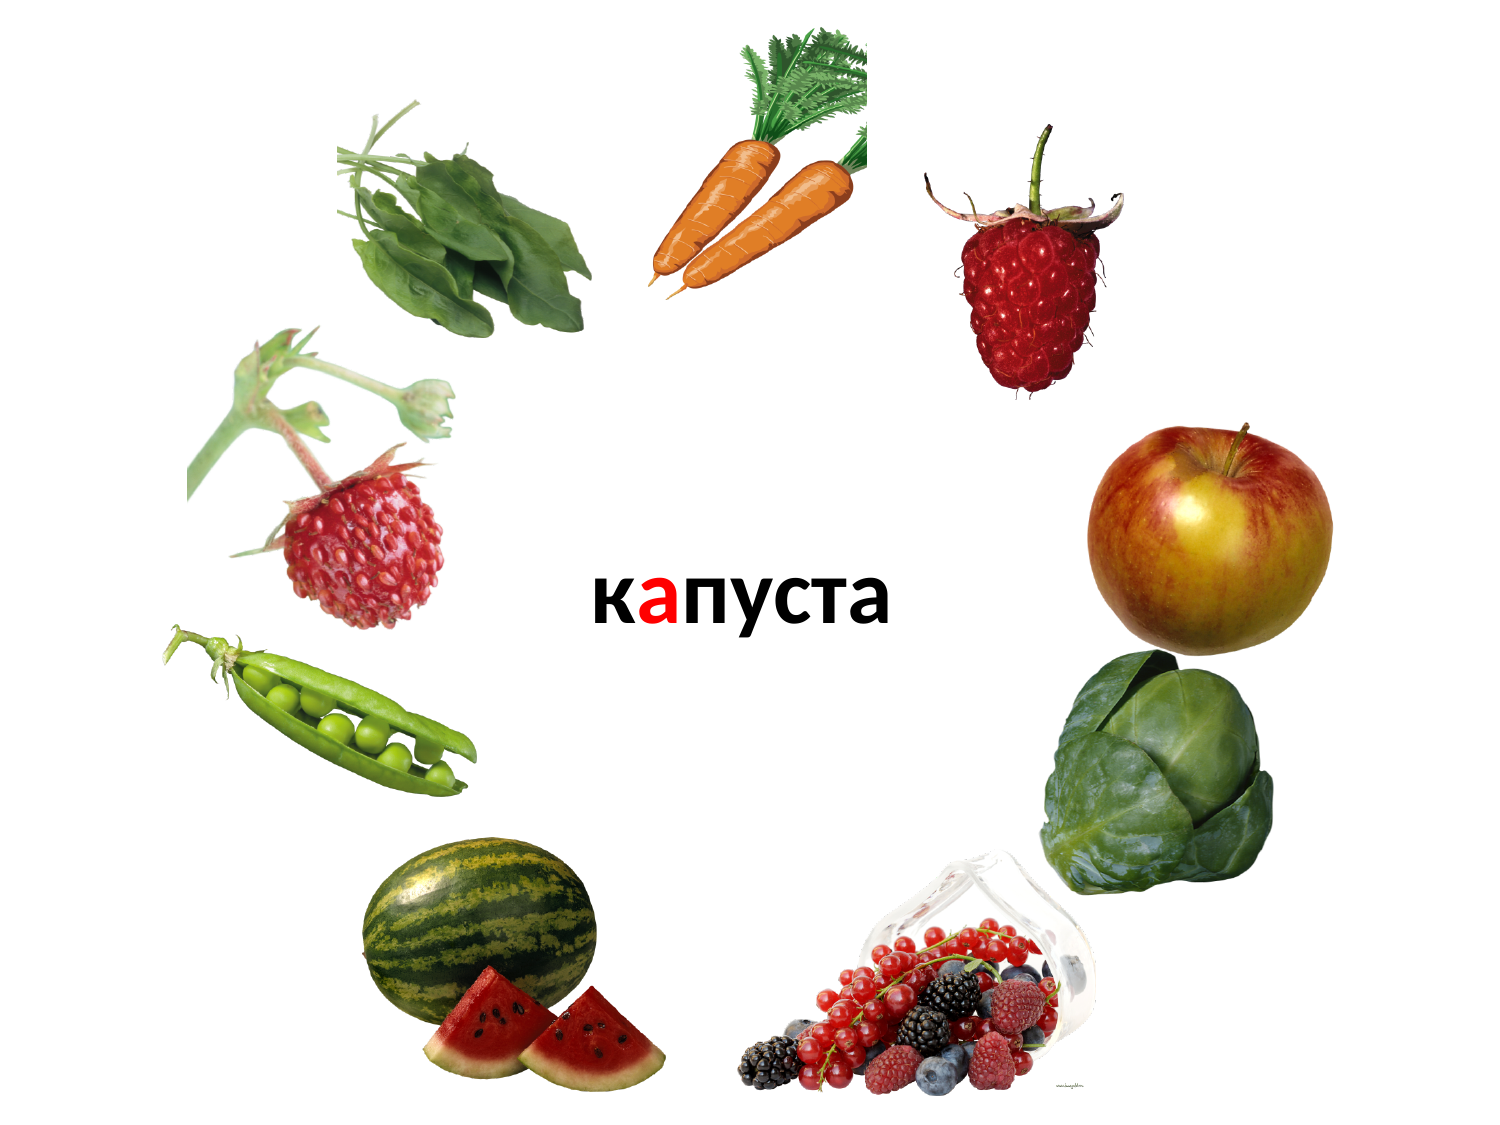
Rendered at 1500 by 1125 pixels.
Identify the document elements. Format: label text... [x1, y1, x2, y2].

picture [637, 24, 867, 301]
text_box капуста [576, 524, 908, 650]
picture [362, 837, 666, 1092]
picture [162, 99, 592, 797]
picture [737, 412, 1336, 1096]
picture [924, 124, 1124, 401]
